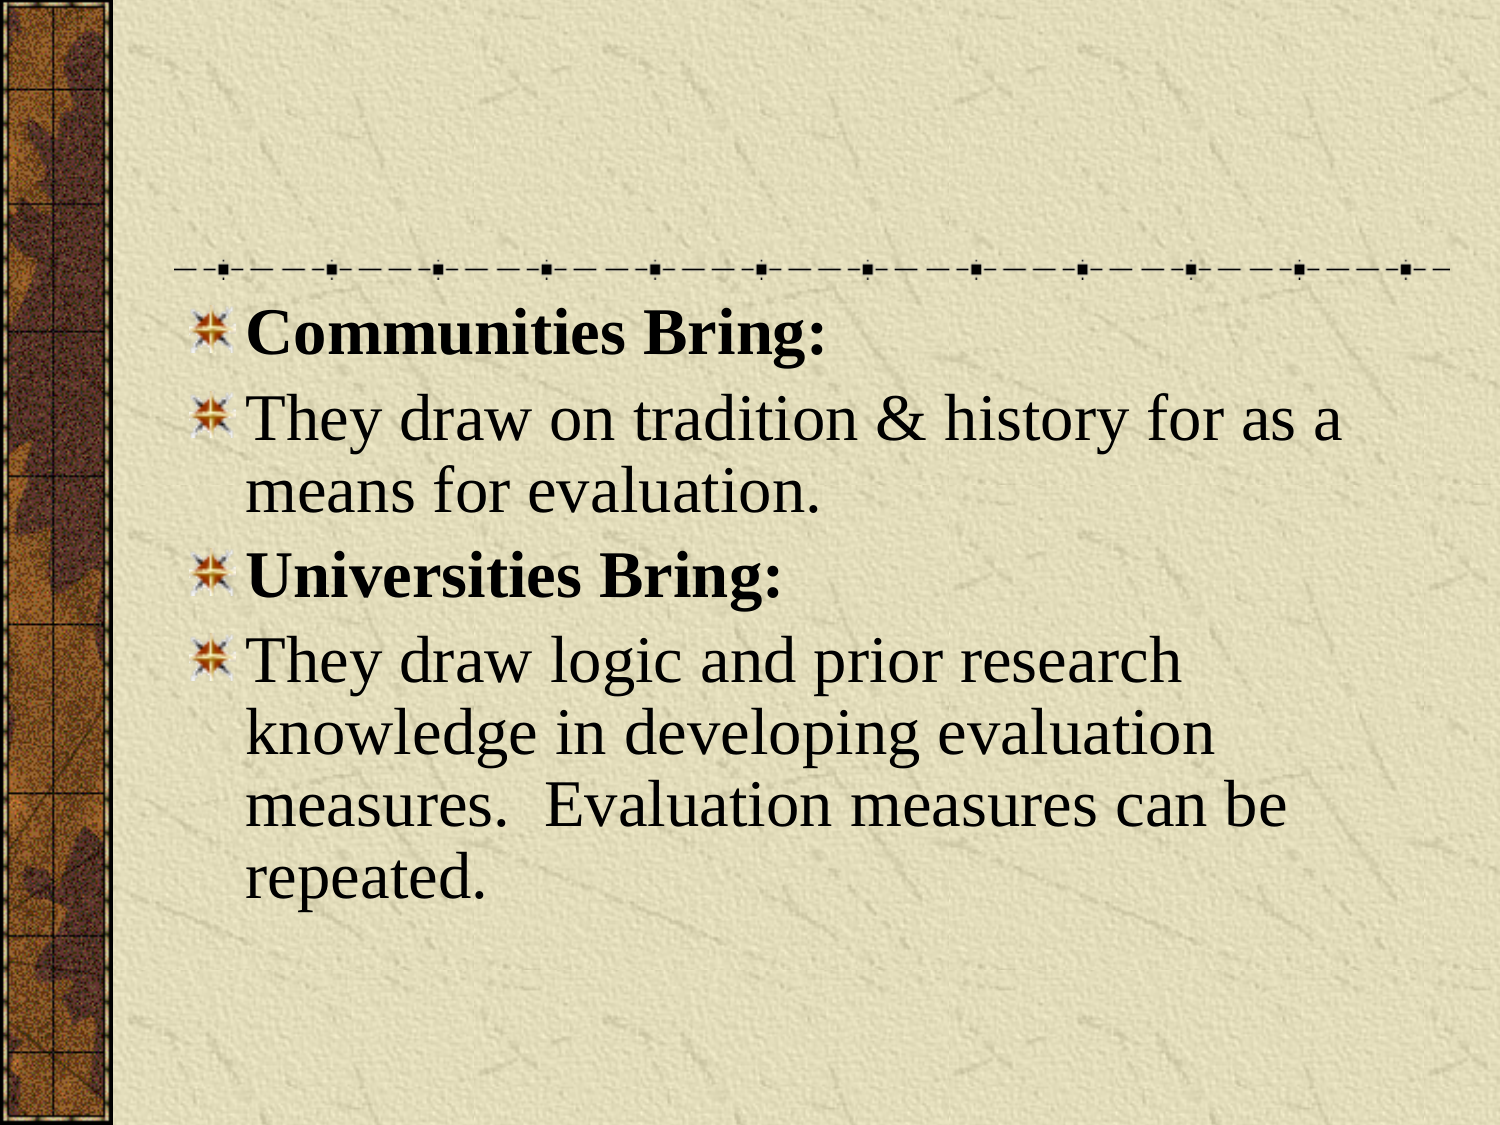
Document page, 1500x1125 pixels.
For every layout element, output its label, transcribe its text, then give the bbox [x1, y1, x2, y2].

list Communities Bring: They draw on tradition & history for as a means for evaluation. Universities Bring: They draw logic and prior research knowledge in developing evaluation measures. Evaluation measures can be repeated. [173, 289, 1449, 965]
picture [0, 0, 1500, 1125]
